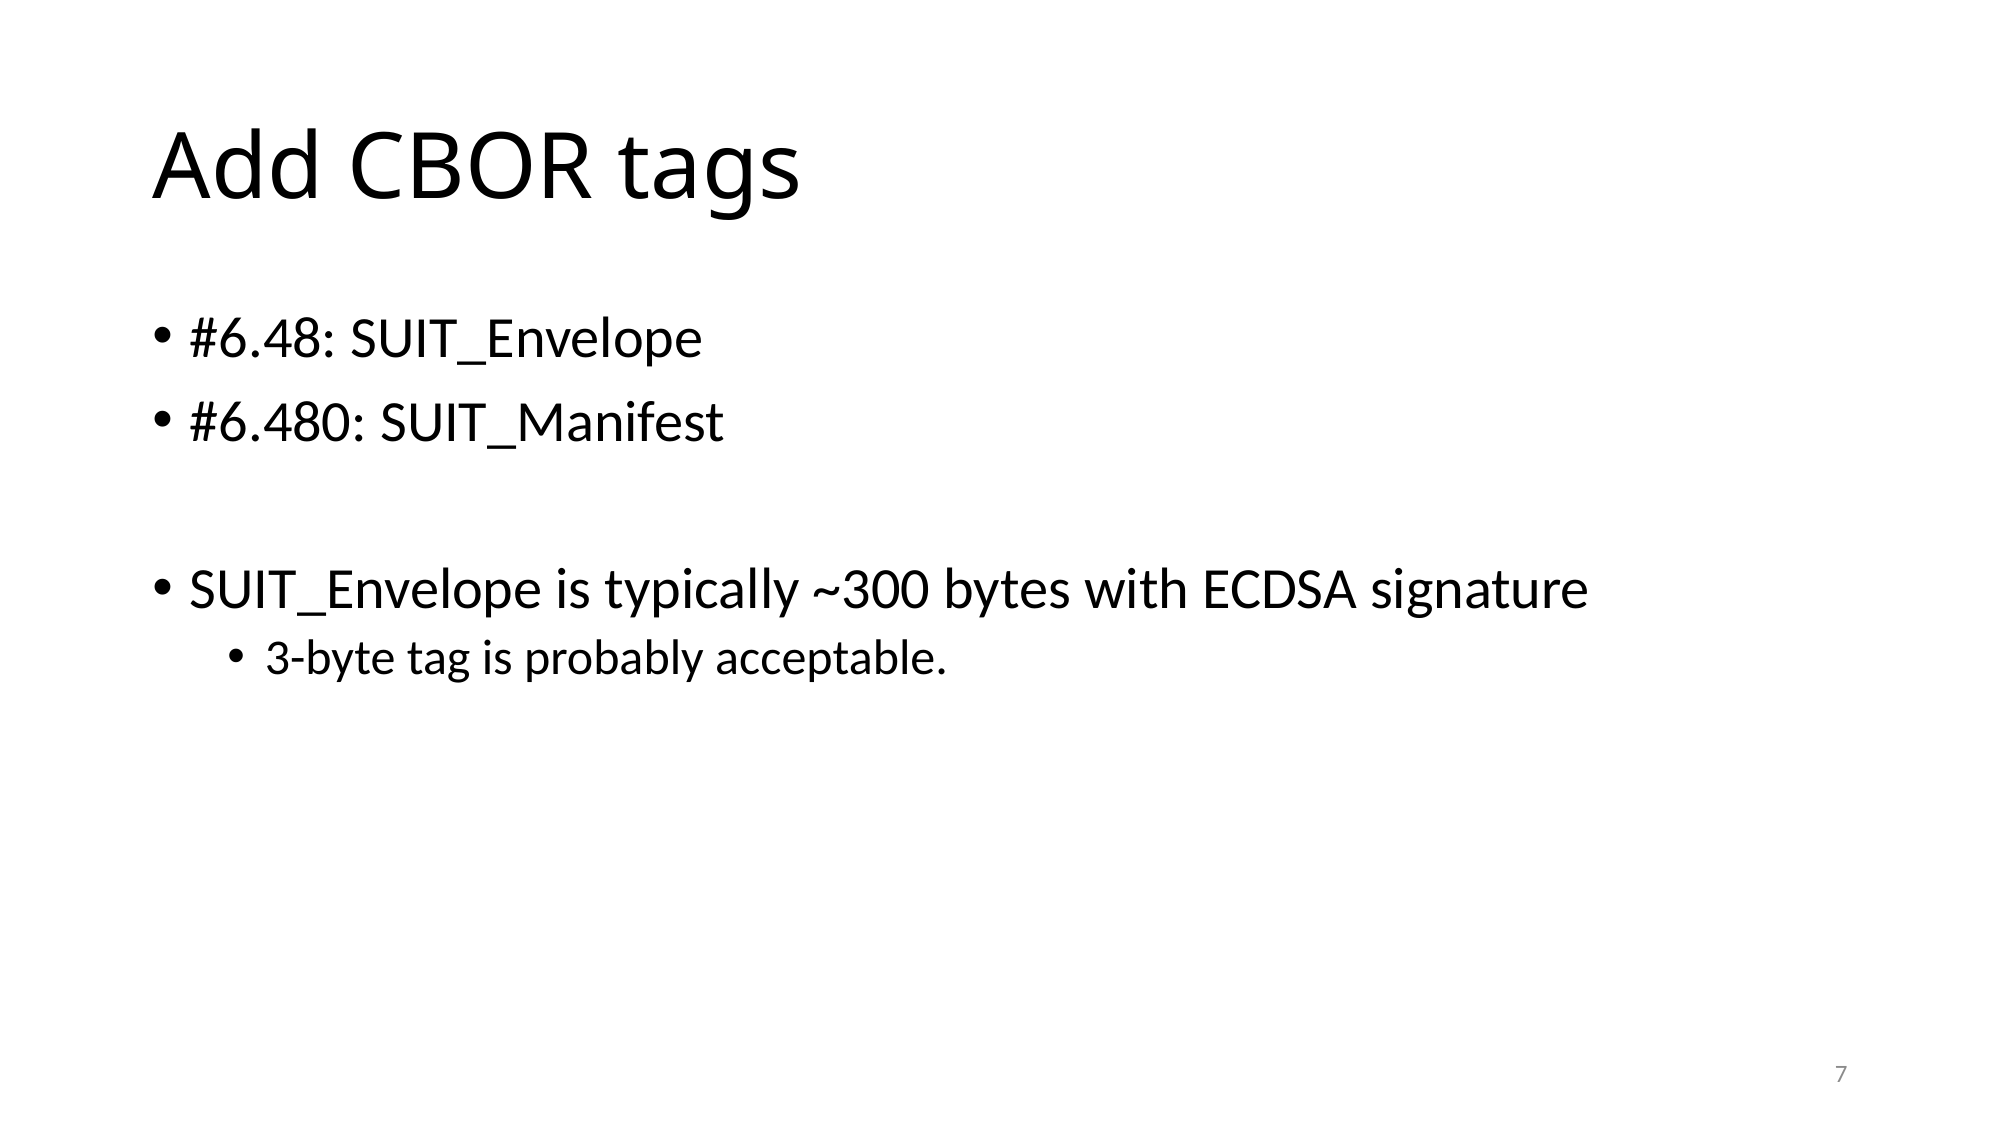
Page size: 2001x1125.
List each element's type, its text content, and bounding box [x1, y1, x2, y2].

list #6.48: SUIT_Envelope #6.480: SUIT_Manifest SUIT_Envelope is typically ~300 bytes with ECDSA signature 3-byte tag is probably acceptable. [137, 299, 1863, 1014]
title Add CBOR tags [137, 59, 1863, 278]
slide_number 7 [1412, 1042, 1863, 1103]
